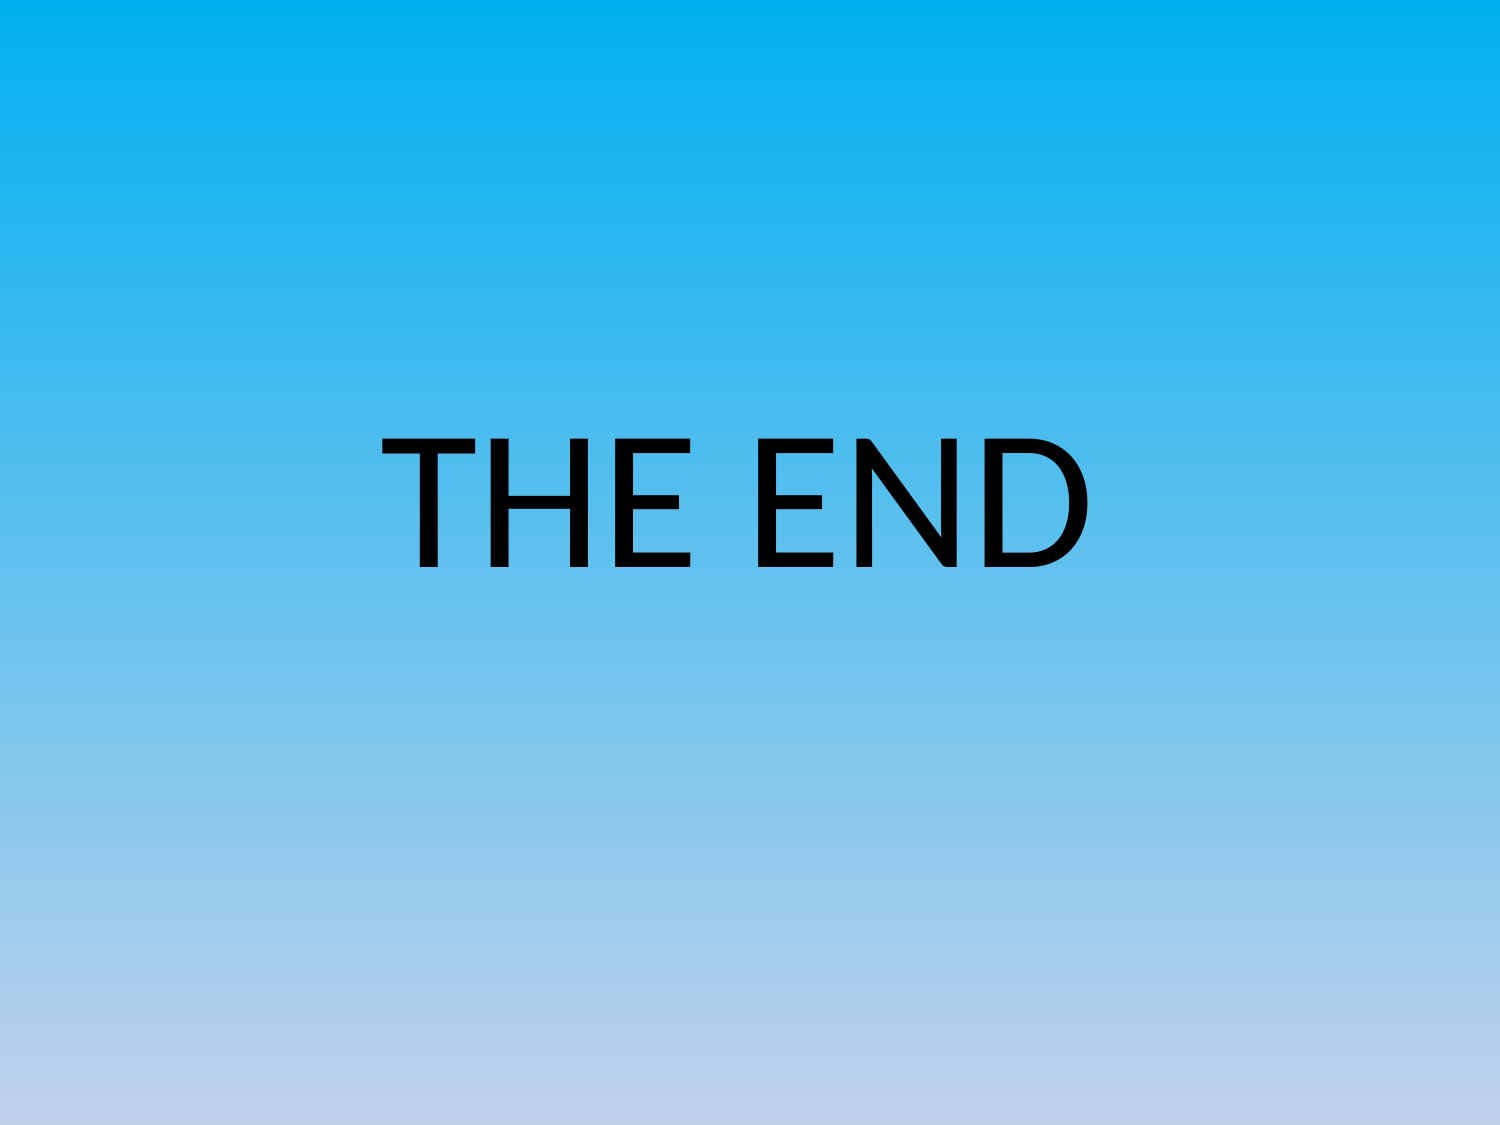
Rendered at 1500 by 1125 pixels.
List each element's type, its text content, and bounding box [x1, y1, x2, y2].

title THE END [62, 249, 1413, 725]
